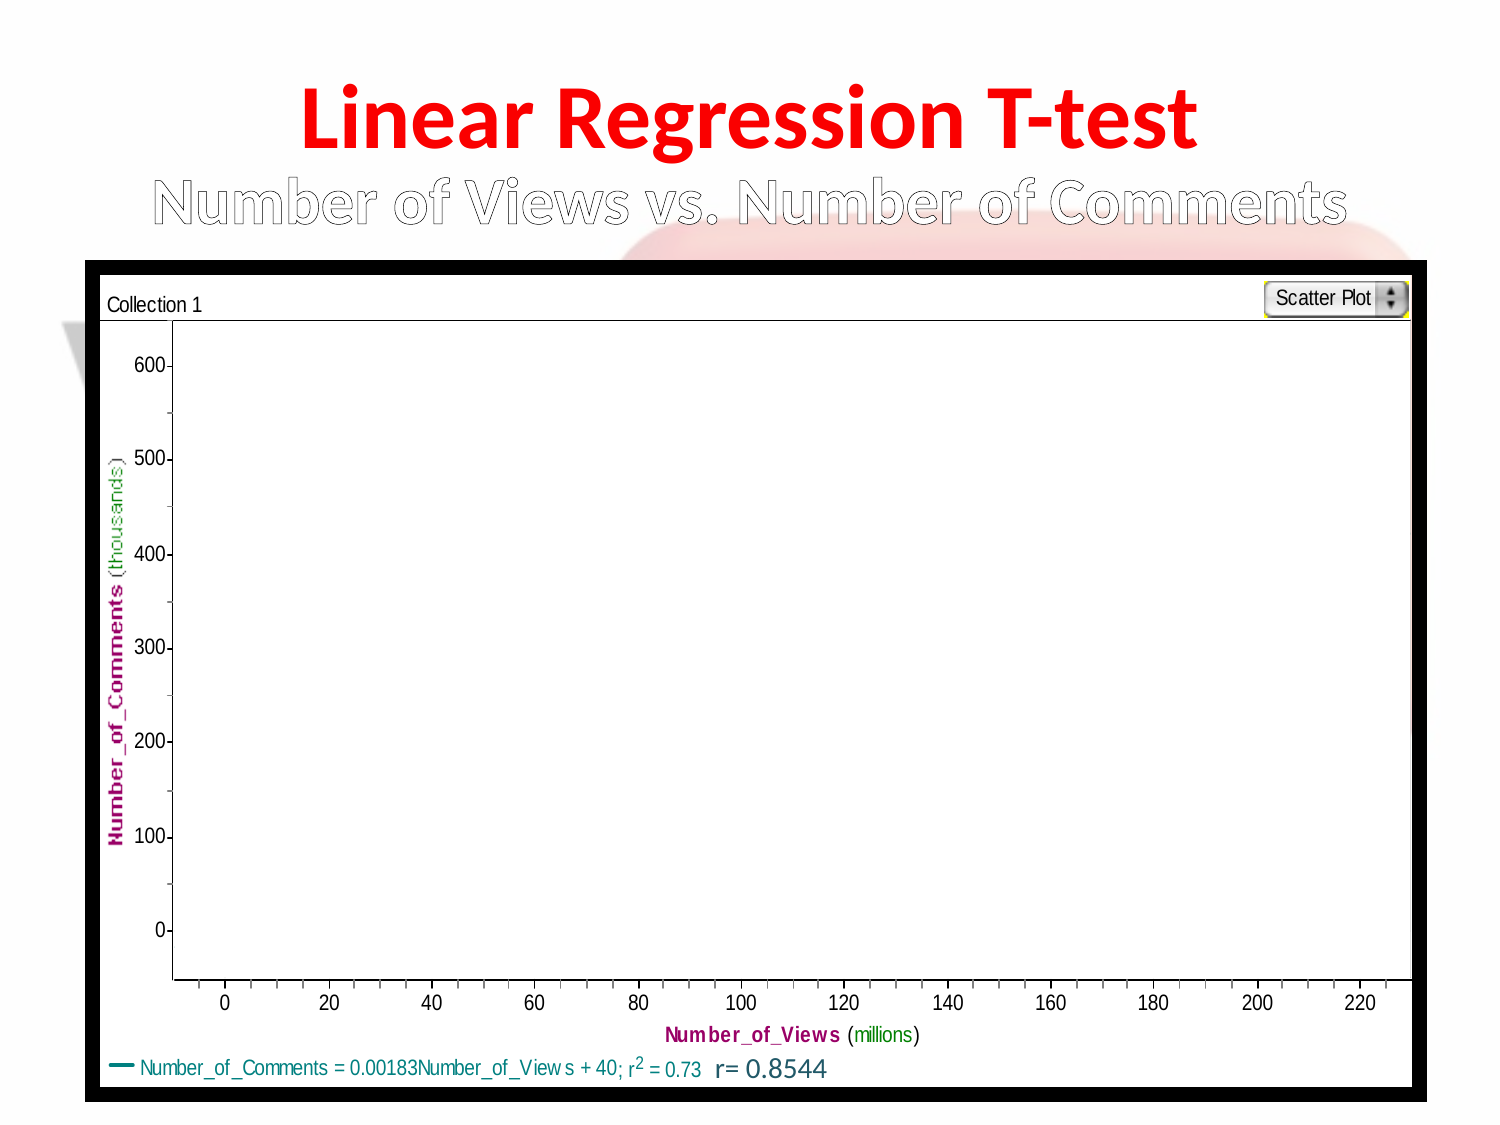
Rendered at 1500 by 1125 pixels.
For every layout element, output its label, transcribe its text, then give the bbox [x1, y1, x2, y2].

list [99, 274, 1413, 1088]
text_box Number of Views vs. Number of Comments [74, 149, 1425, 245]
text_box Linear Regression T-test [74, 50, 1425, 149]
